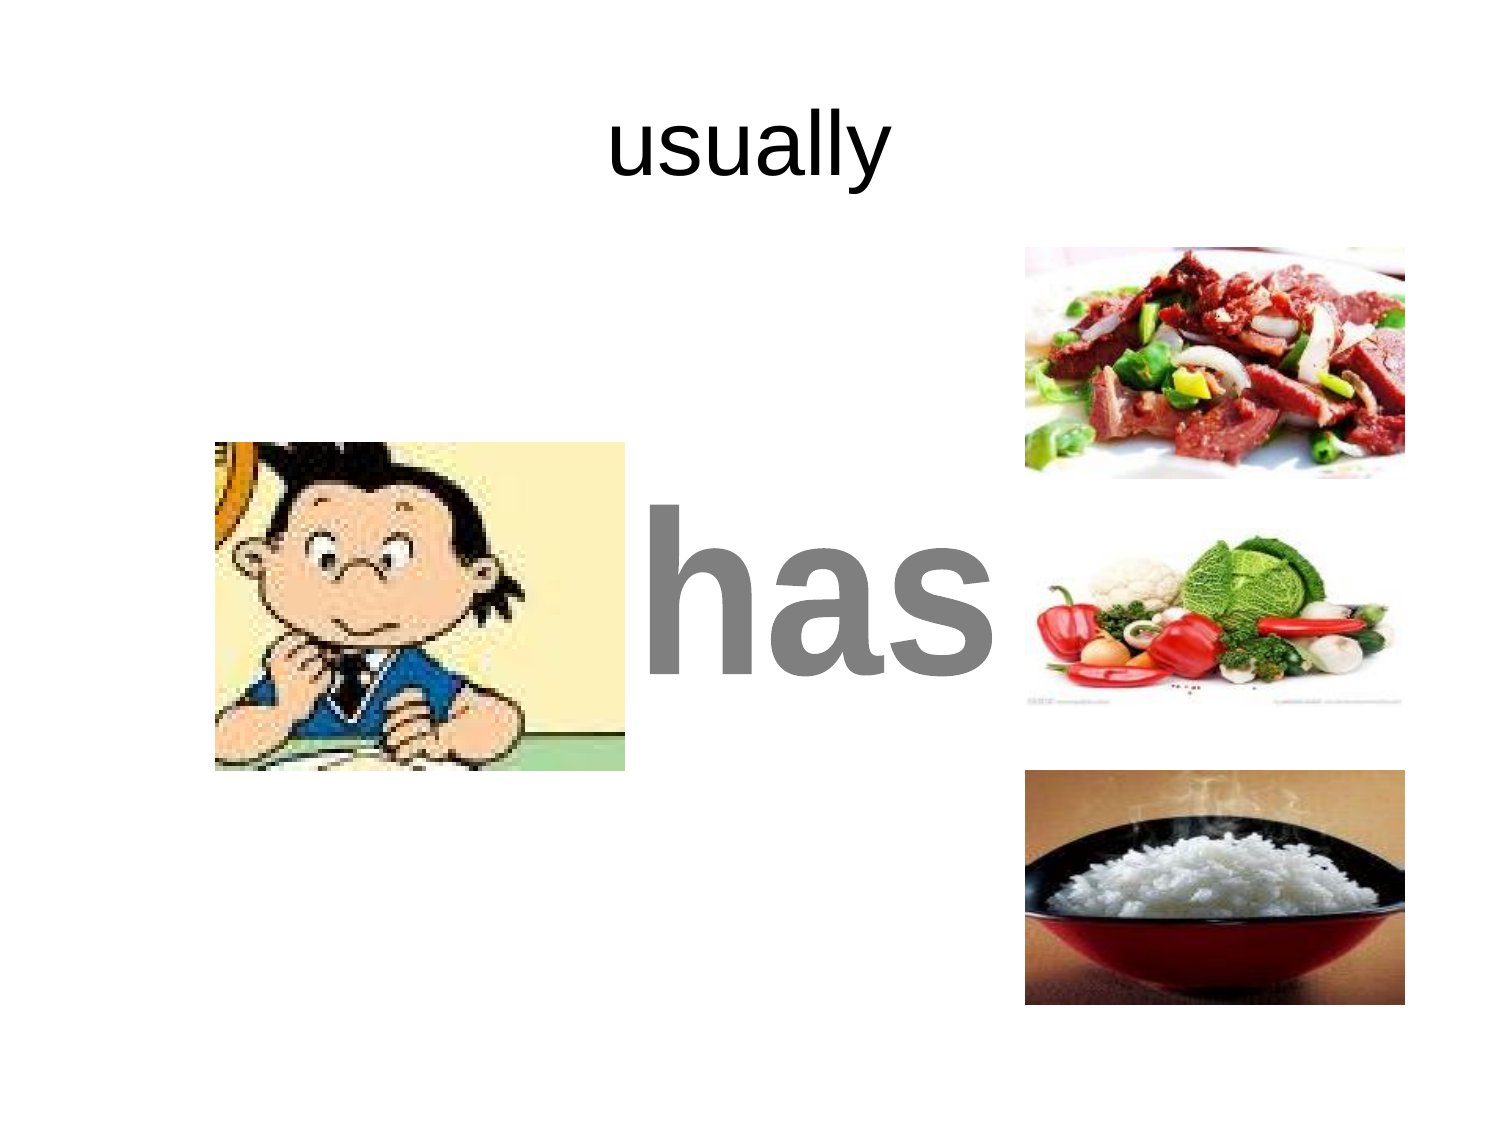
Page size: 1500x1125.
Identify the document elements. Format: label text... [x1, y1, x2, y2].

picture [214, 442, 626, 771]
picture [1025, 527, 1405, 707]
picture [1025, 247, 1405, 480]
picture [1025, 770, 1405, 1006]
title usually [74, 44, 1426, 233]
